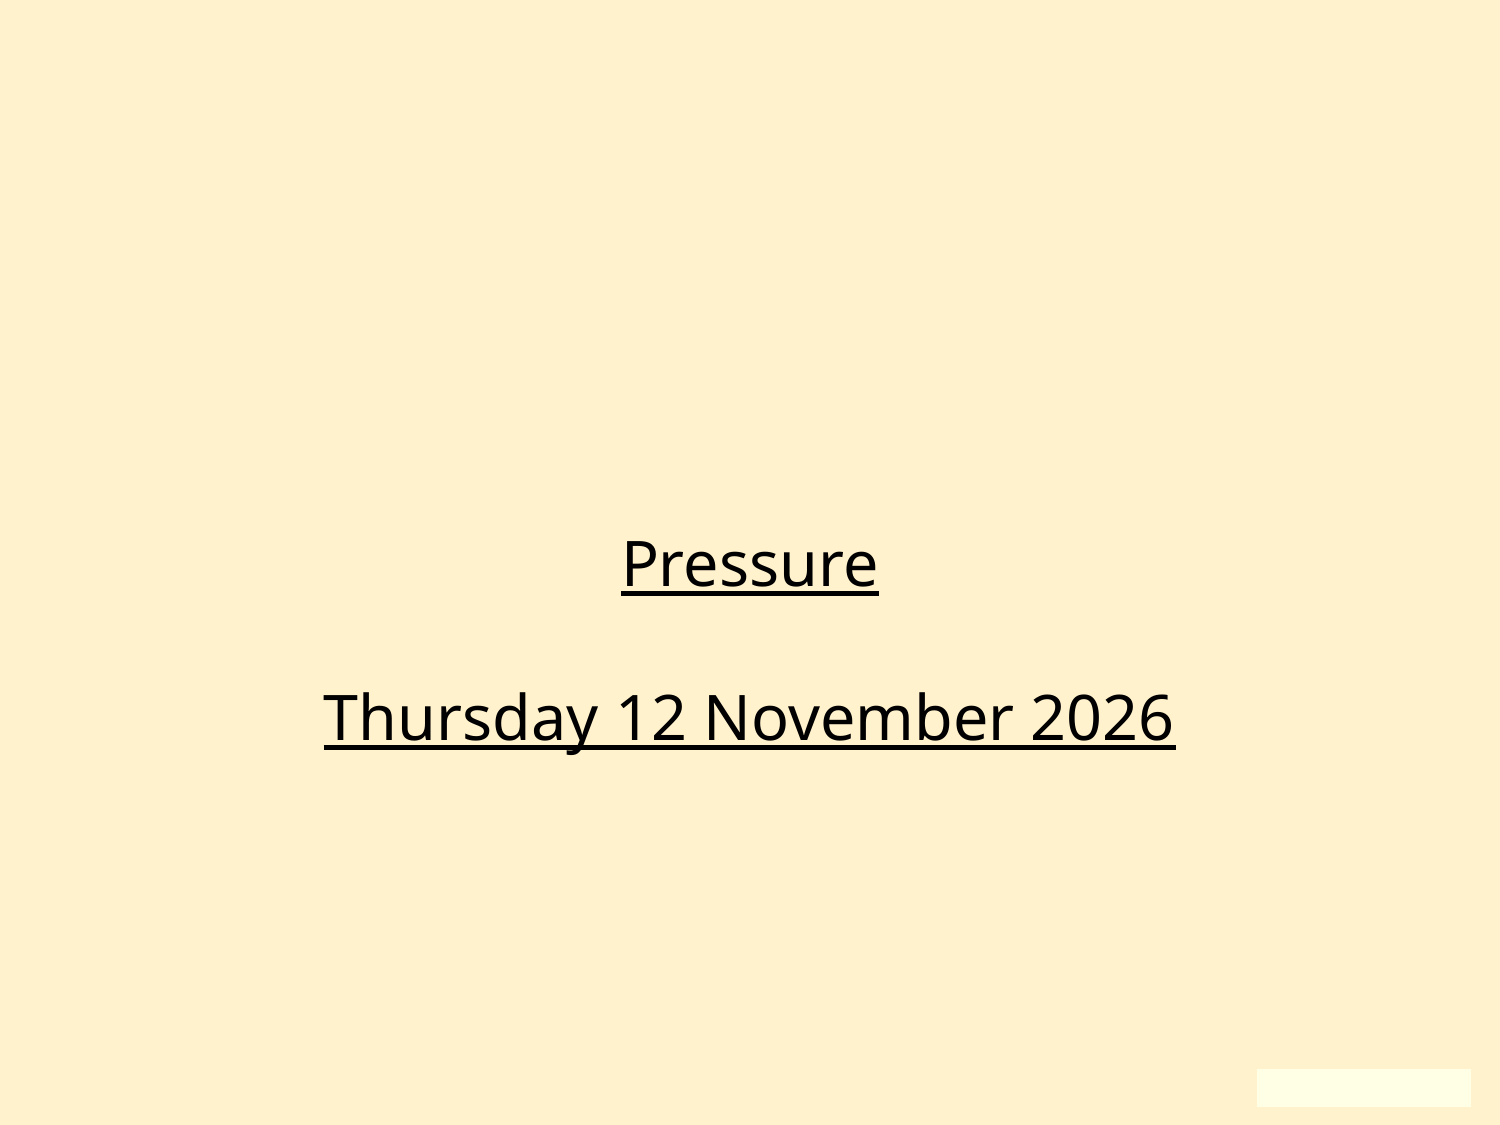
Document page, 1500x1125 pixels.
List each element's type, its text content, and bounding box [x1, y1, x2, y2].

title Pressure Monday, 12 October 2020 [187, 515, 1313, 764]
text_box [1257, 1069, 1471, 1107]
